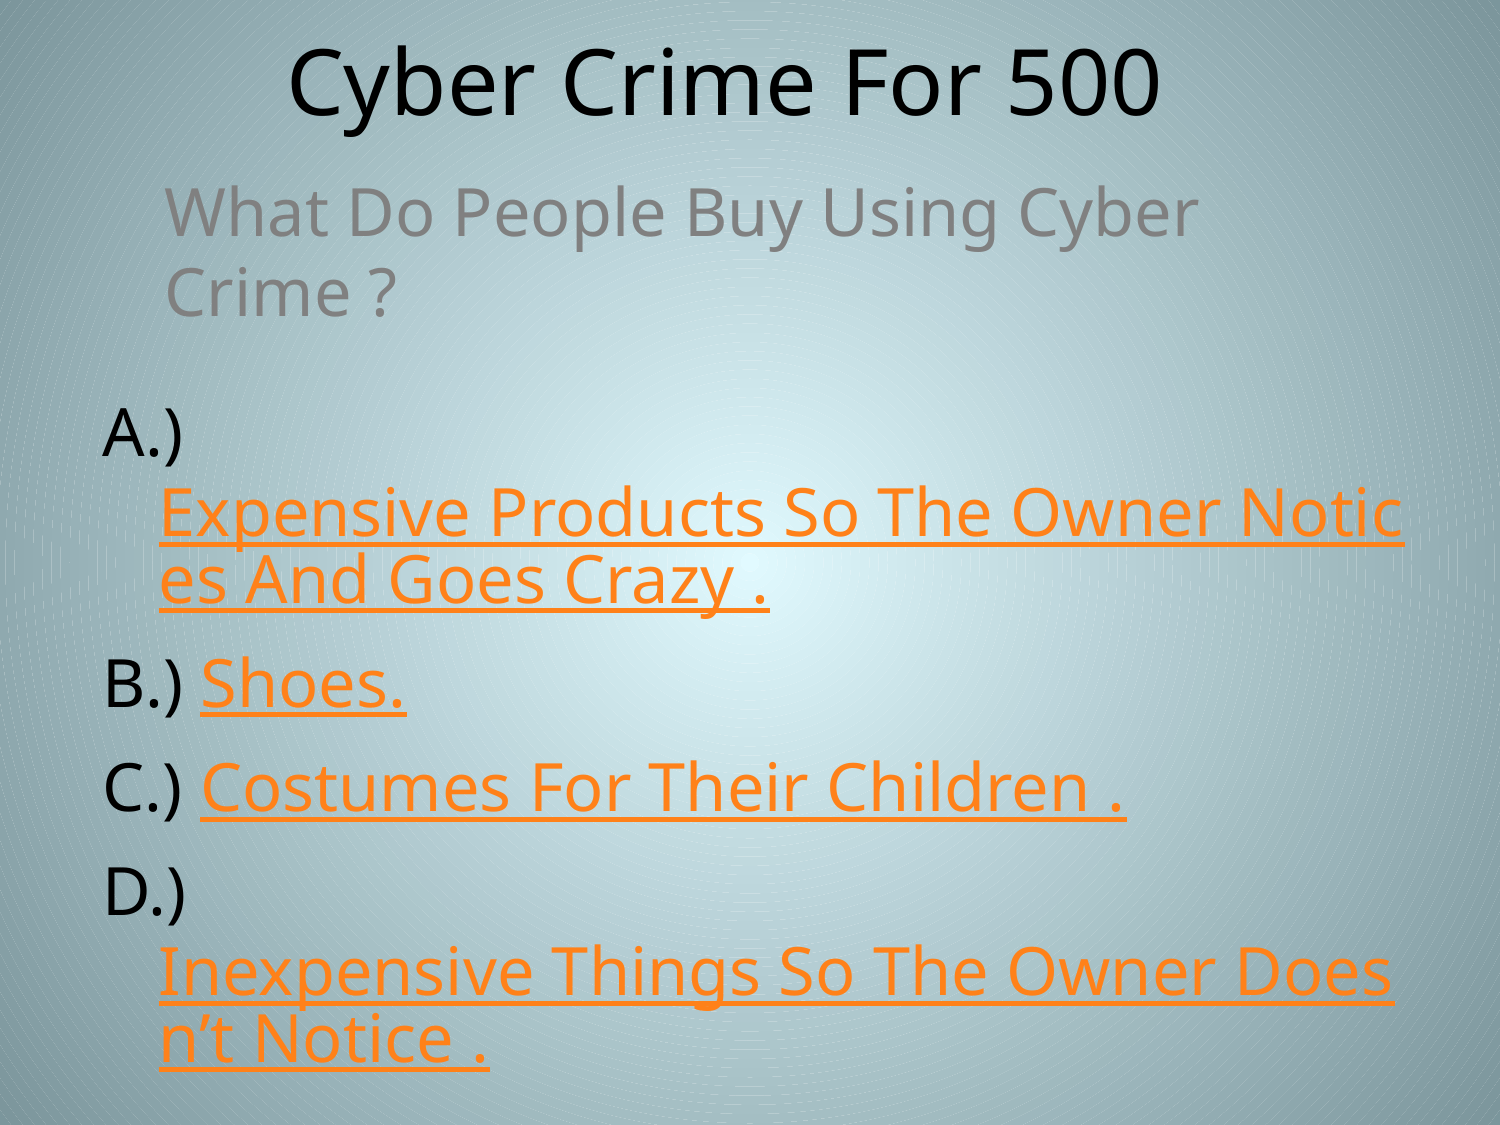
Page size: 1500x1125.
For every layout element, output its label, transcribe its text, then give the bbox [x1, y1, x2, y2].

title Cyber Crime For 500 [99, 0, 1350, 158]
text_box What Do People Buy Using Cyber Crime ? [149, 162, 1288, 338]
list A.) Expensive Products So The Owner Notices And Goes Crazy . B.) Shoes. C.) Costumes For Their Children . D.) Inexpensive Things So The Owner Doesn’t Notice . [87, 382, 1438, 1125]
